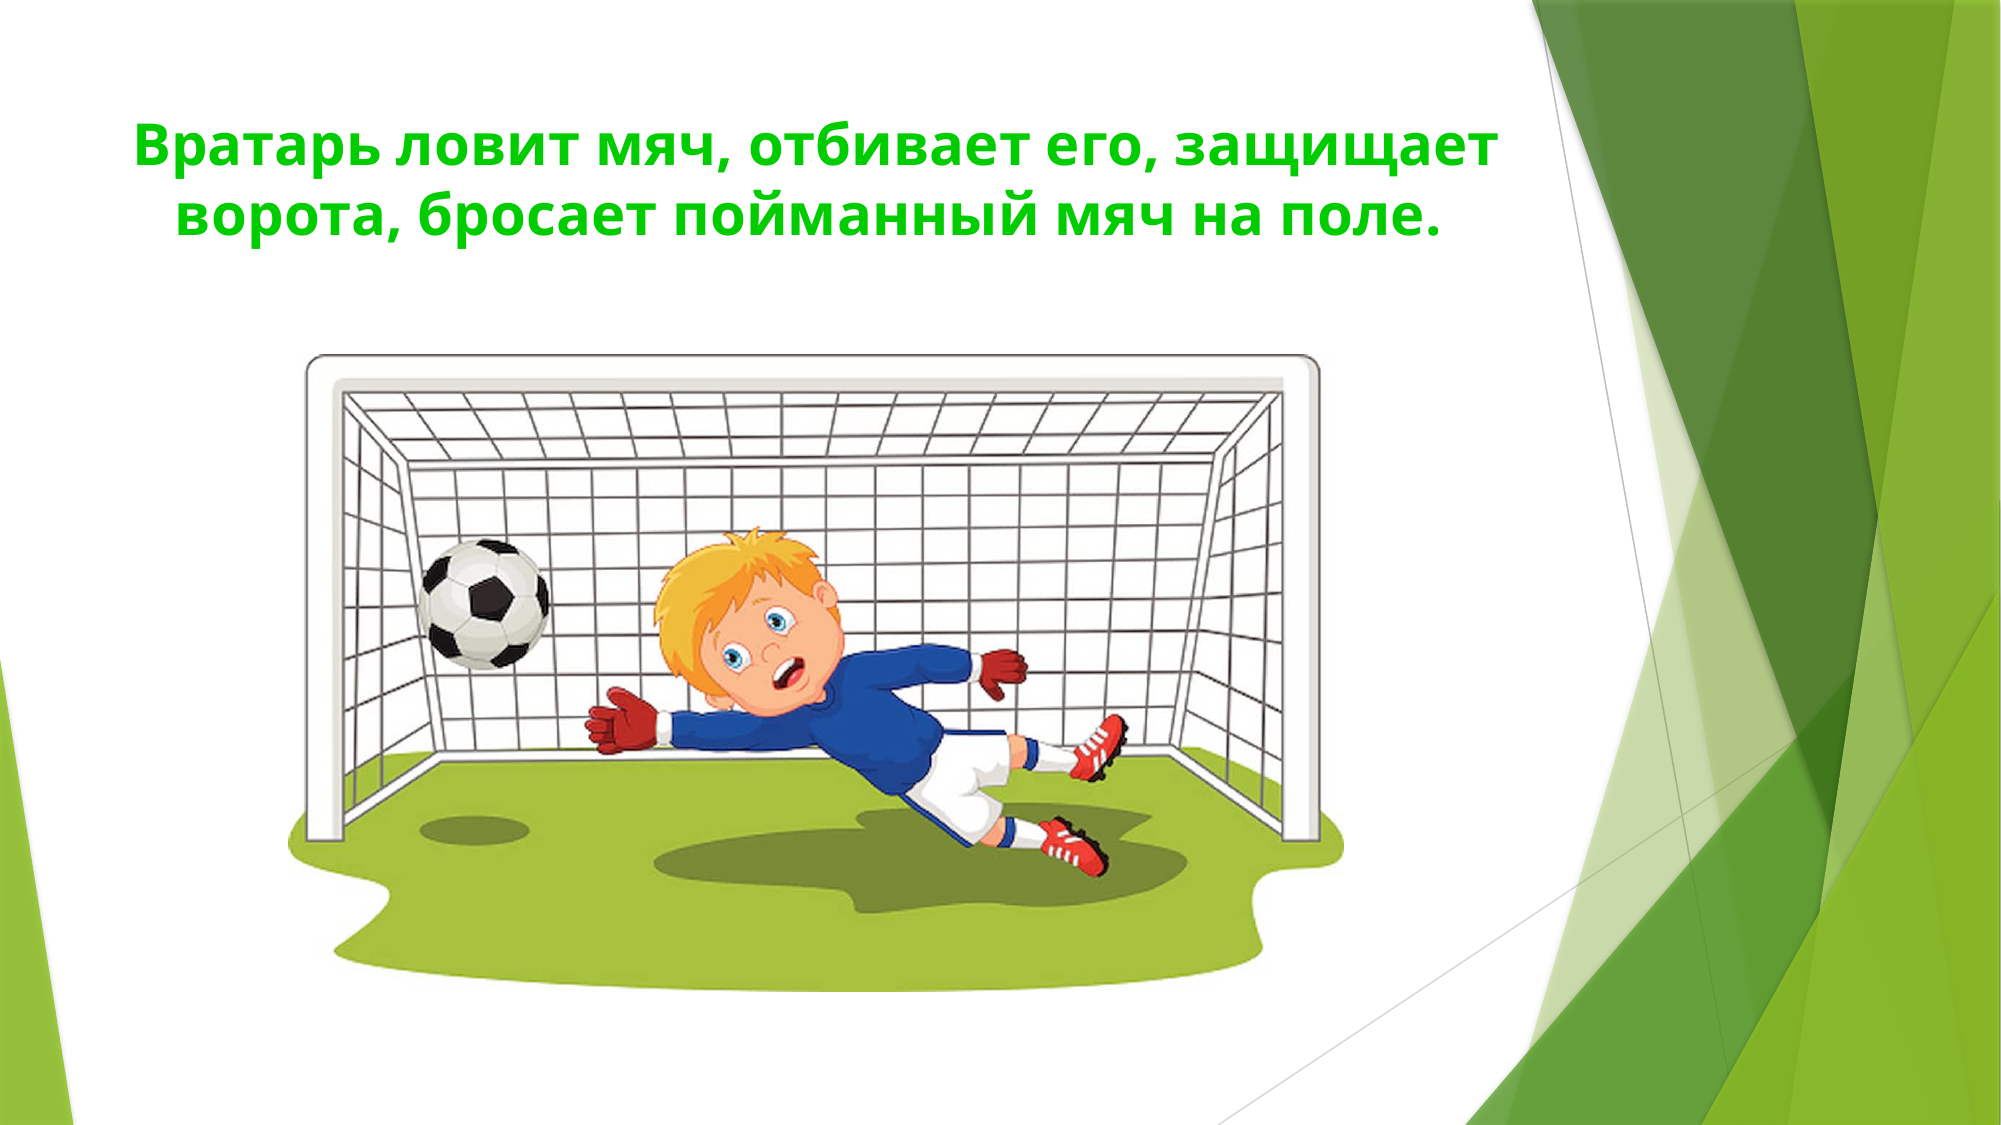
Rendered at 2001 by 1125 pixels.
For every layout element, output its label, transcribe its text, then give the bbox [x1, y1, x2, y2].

title Вратарь ловит мяч, отбивает его, защищает ворота, бросает пойманный мяч на поле. [111, 99, 1522, 317]
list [288, 353, 1345, 992]
